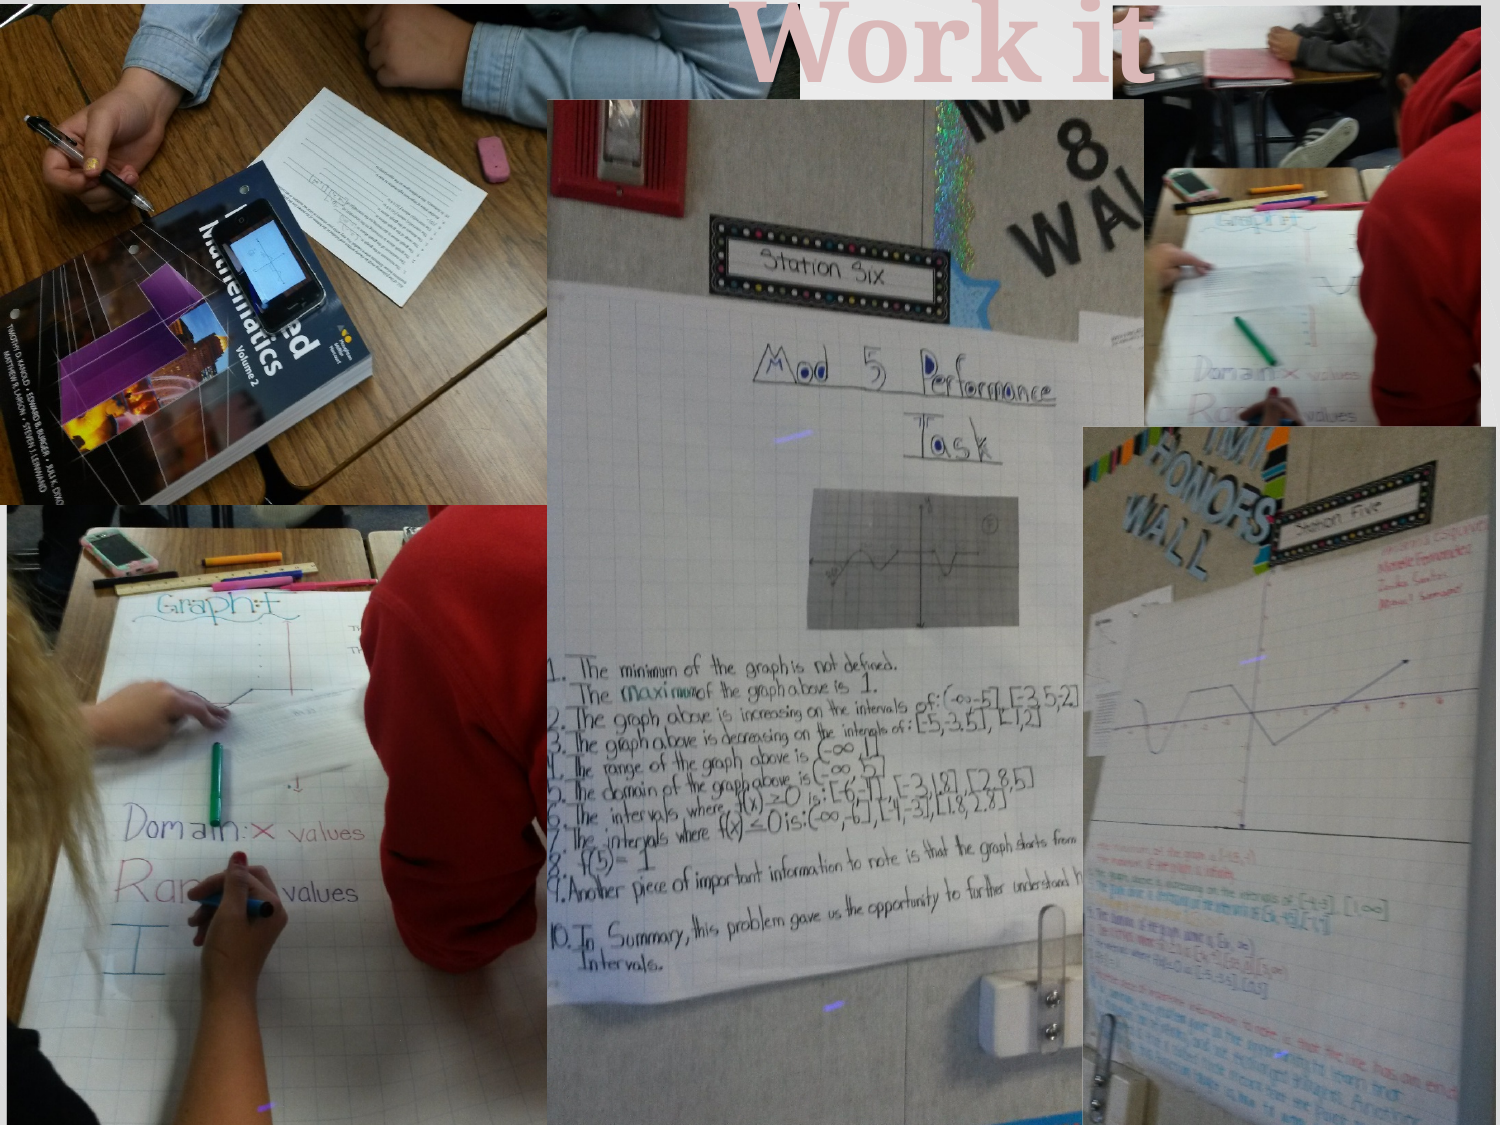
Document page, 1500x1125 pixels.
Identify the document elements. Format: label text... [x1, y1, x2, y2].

text_box Work it [714, 0, 1172, 113]
picture [0, 4, 1500, 1125]
